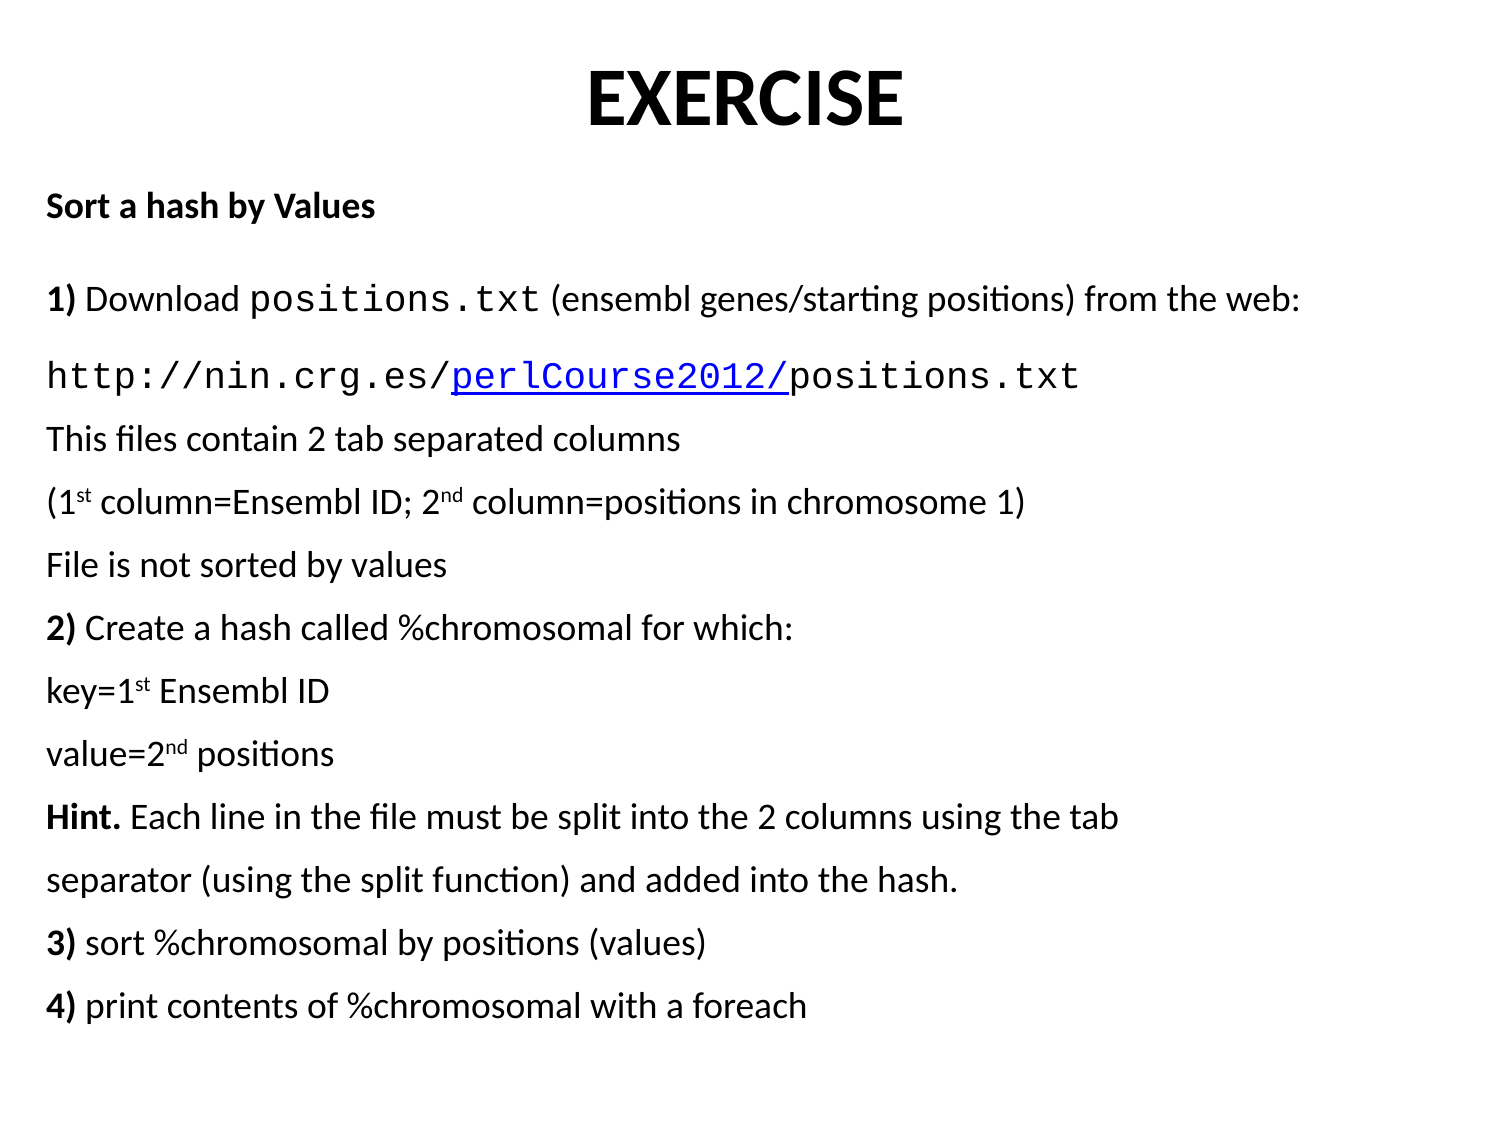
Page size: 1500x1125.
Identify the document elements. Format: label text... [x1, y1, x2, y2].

text_box EXERCISE [572, 29, 1020, 136]
text_box Sort a hash by Values 1) Download positions.txt (ensembl genes/starting positions) from the web: http://nin.crg.es/perlCourse2012/positions.txt This files contain 2 tab separated columns (1st column=Ensembl ID; 2nd column=positions in chromosome 1) File is not sorted by values 2) Create a hash called %chromosomal for which: key=1st Ensembl ID value=2nd positions Hint. Each line in the file must be split into the 2 columns using the tab separator (using the split function) and added into the hash. 3) sort %chromosomal by positions (values) 4) print contents of %chromosomal with a foreach [32, 174, 1377, 1040]
